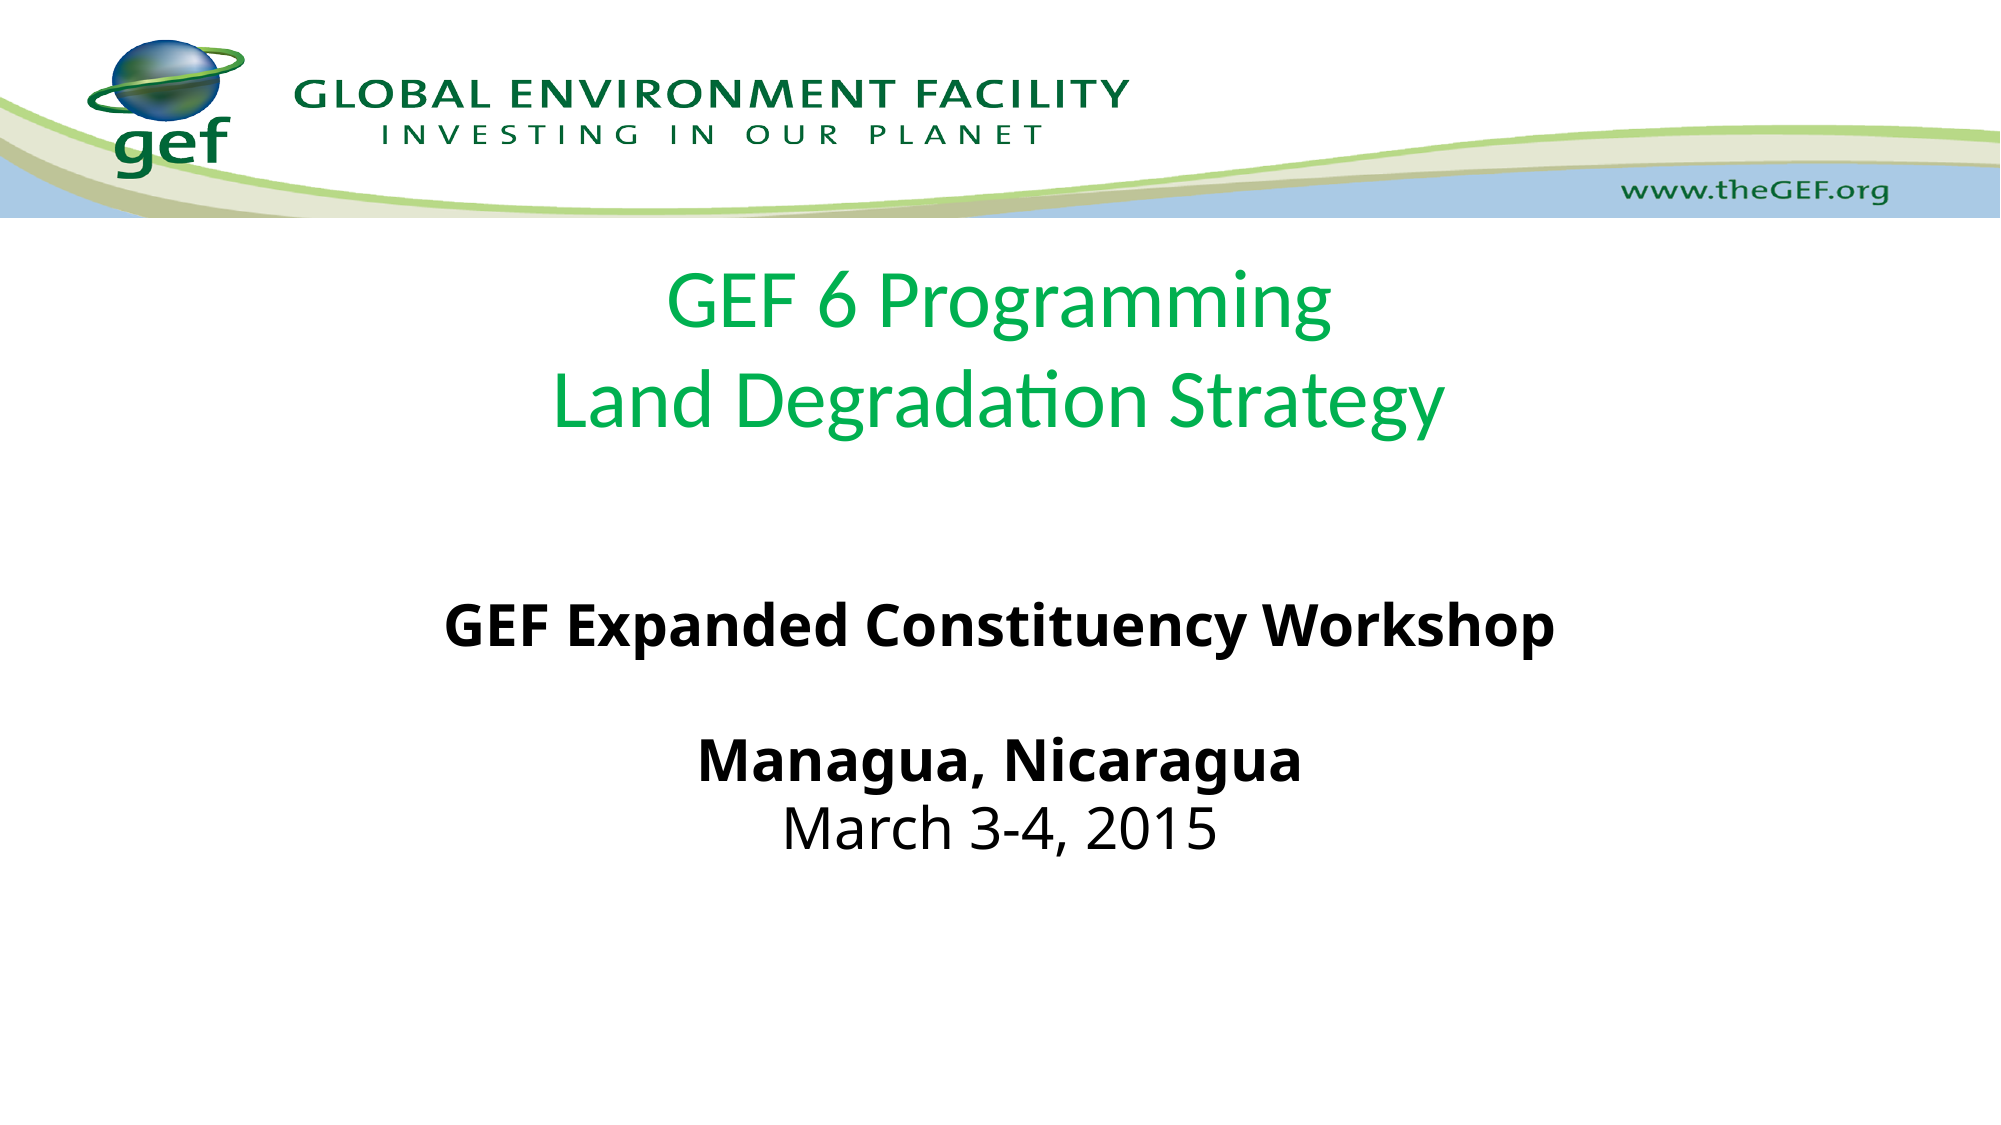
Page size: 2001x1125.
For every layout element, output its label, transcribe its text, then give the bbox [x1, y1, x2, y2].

picture [0, 12, 2000, 218]
title GEF 6 Programming Land Degradation Strategy [99, 299, 1901, 488]
subtitle GEF Expanded Constituency Workshop Managua, Nicaragua March 3-4, 2015 [299, 512, 1701, 801]
